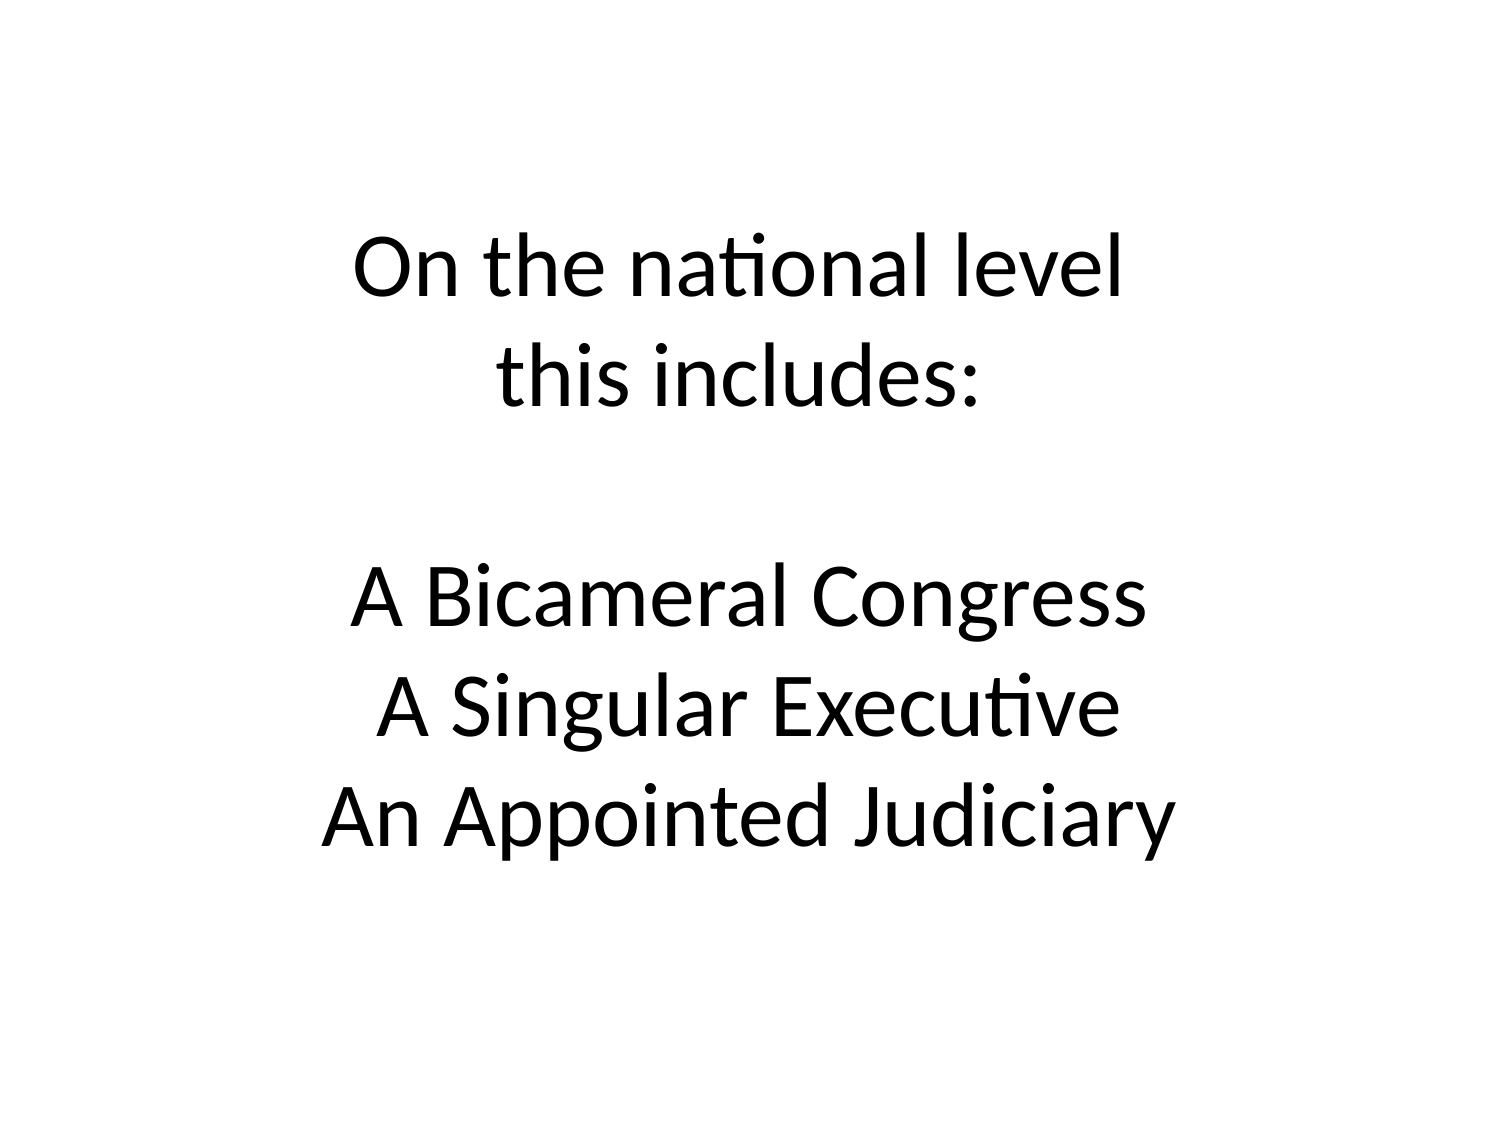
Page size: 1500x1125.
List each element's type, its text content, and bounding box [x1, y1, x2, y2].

title On the national level this includes: A Bicameral Congress A Singular Executive An Appointed Judiciary [74, 44, 1426, 1026]
